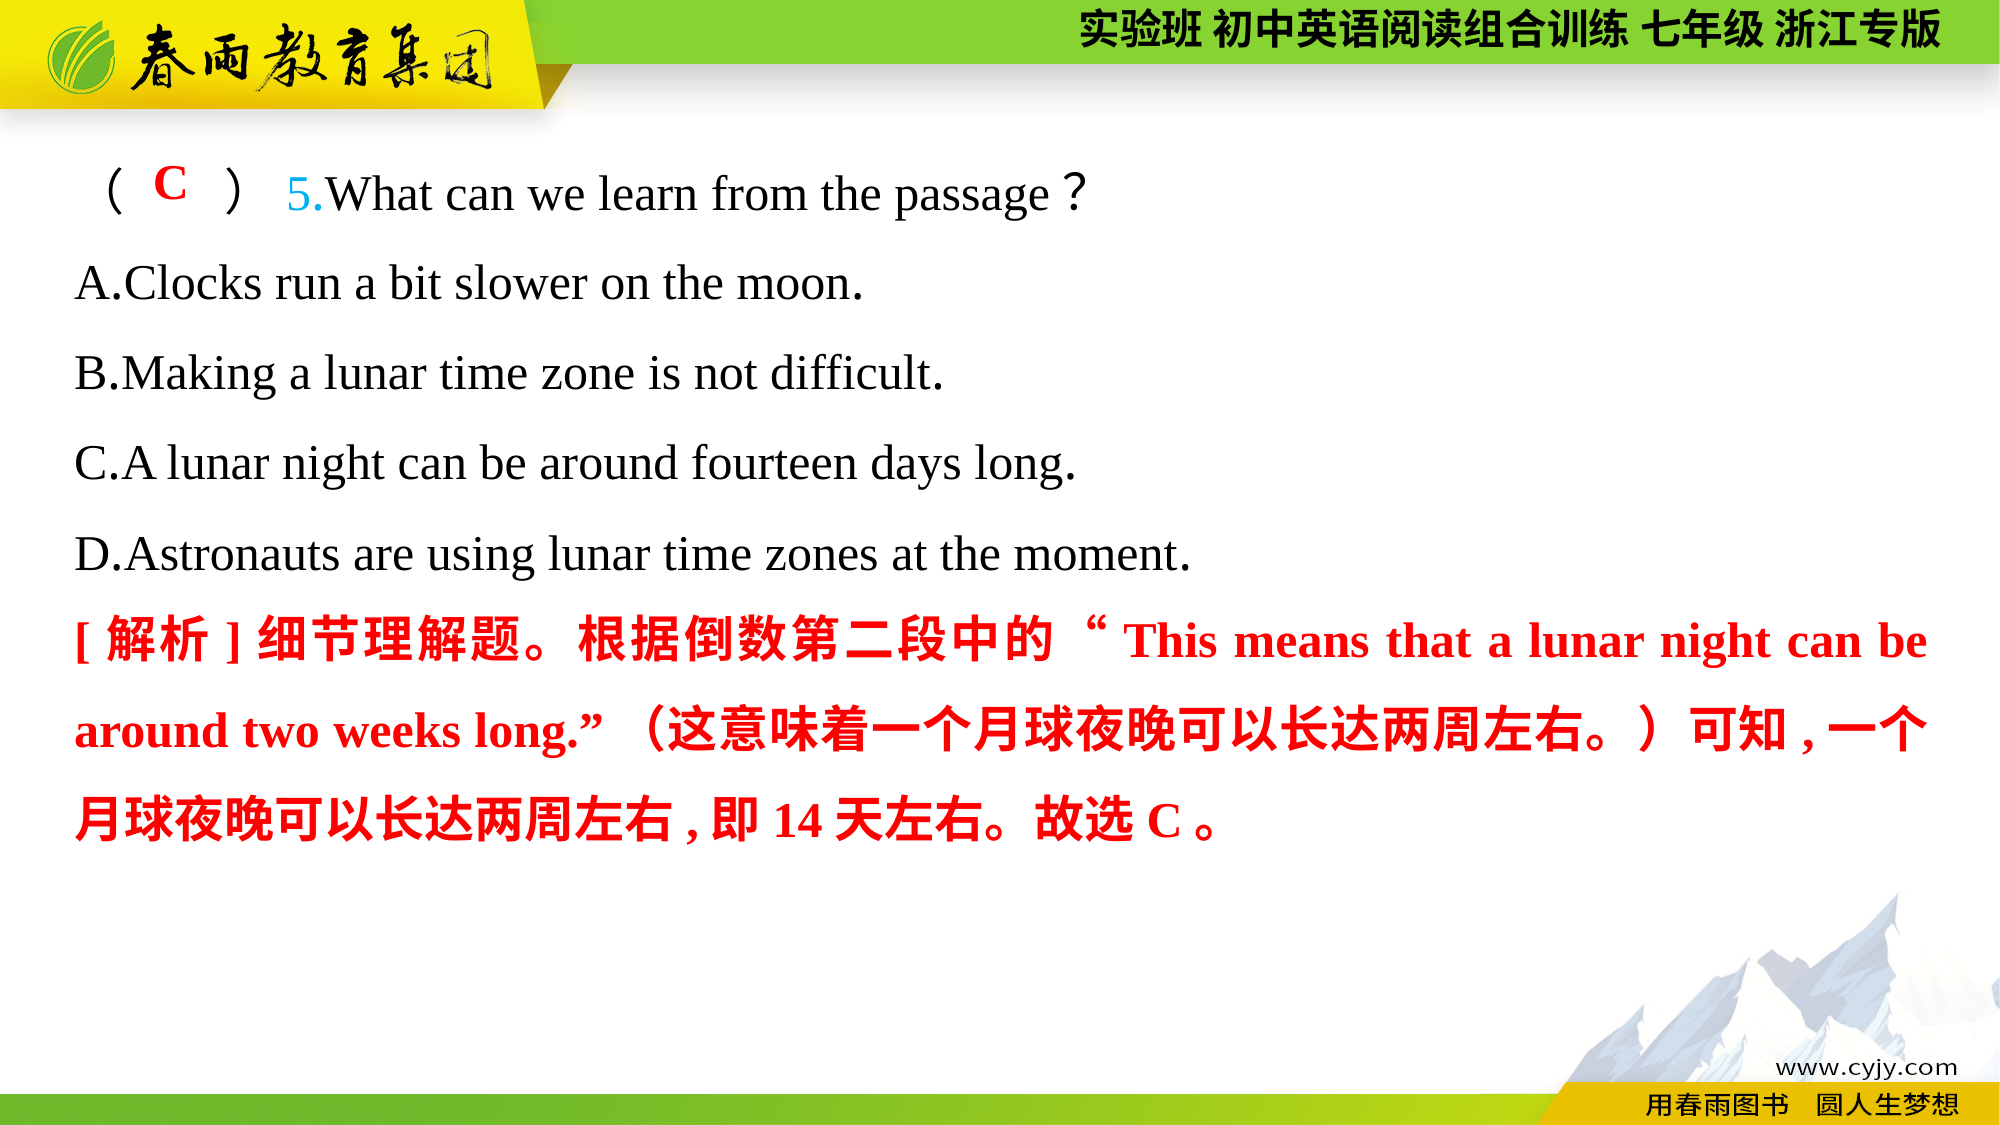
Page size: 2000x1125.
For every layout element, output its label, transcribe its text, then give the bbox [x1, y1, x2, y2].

text_box [解析]细节理解题。根据倒数第二段中的“This means that a lunar night can be around two weeks long.”（这意味着一个月球夜晚可以长达两周左右。）可知,一个月球夜晚可以长达两周左右,即14天左右。故选C。 [59, 569, 1944, 855]
list （ ）5.What can we learn from the passage？ A.Clocks run a bit slower on the moon. B.Making a lunar time zone is not difficult. C.A lunar night can be around fourteen days long. D.Astronauts are using lunar time zones at the moment. [59, 122, 1944, 569]
picture [0, 0, 2000, 1125]
text_box C [138, 141, 204, 217]
